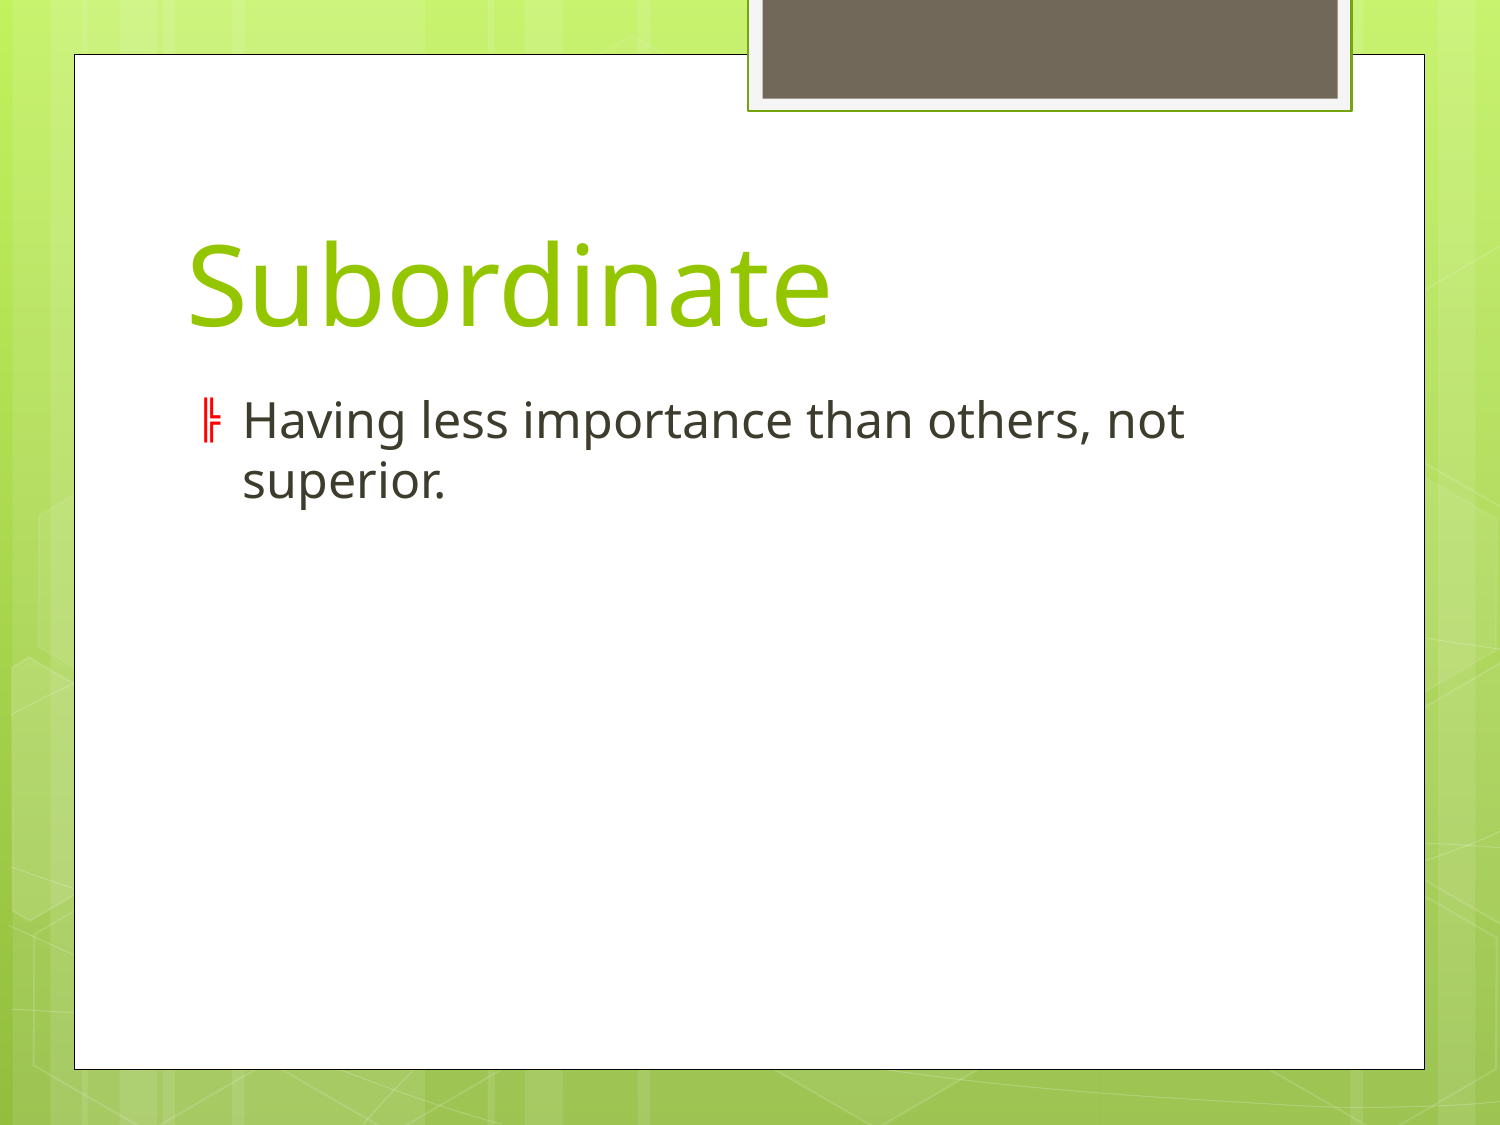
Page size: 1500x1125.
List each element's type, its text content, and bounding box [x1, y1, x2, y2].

list Having less importance than others, not superior. [171, 381, 1283, 957]
title Subordinate [171, 168, 1324, 357]
